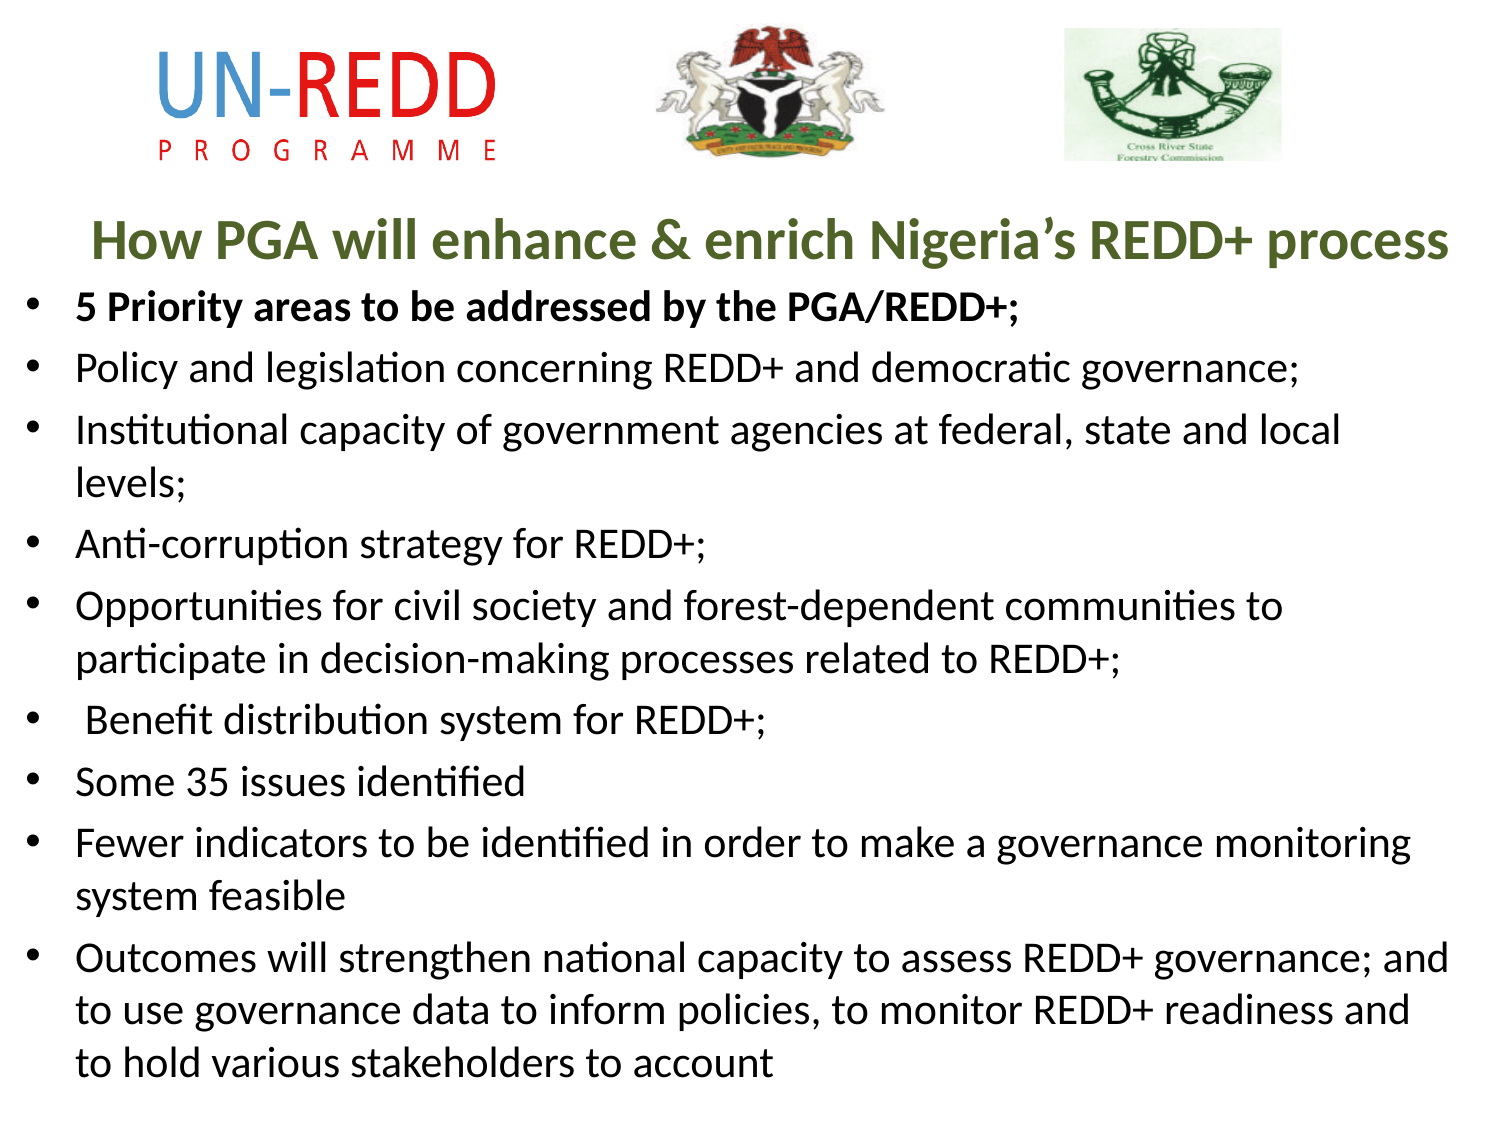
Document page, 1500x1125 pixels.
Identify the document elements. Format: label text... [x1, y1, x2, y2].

picture [1064, 28, 1282, 162]
picture [655, 23, 887, 162]
picture [159, 51, 495, 162]
title How PGA will enhance & enrich Nigeria’s REDD+ process [56, 184, 1486, 288]
list 5 Priority areas to be addressed by the PGA/REDD+; Policy and legislation concerning REDD+ and democratic governance; Institutional capacity of government agencies at federal, state and local levels; Anti-corruption strategy for REDD+; Opportunities for civil society and forest-dependent communities to participate in decision-making processes related to REDD+; Benefit distribution system for REDD+; Some 35 issues identified Fewer indicators to be identified in order to make a governance monitoring system feasible Outcomes will strengthen national capacity to assess REDD+ governance; and to use governance data to inform policies, to monitor REDD+ readiness and to hold various stakeholders to account [10, 243, 1476, 1102]
